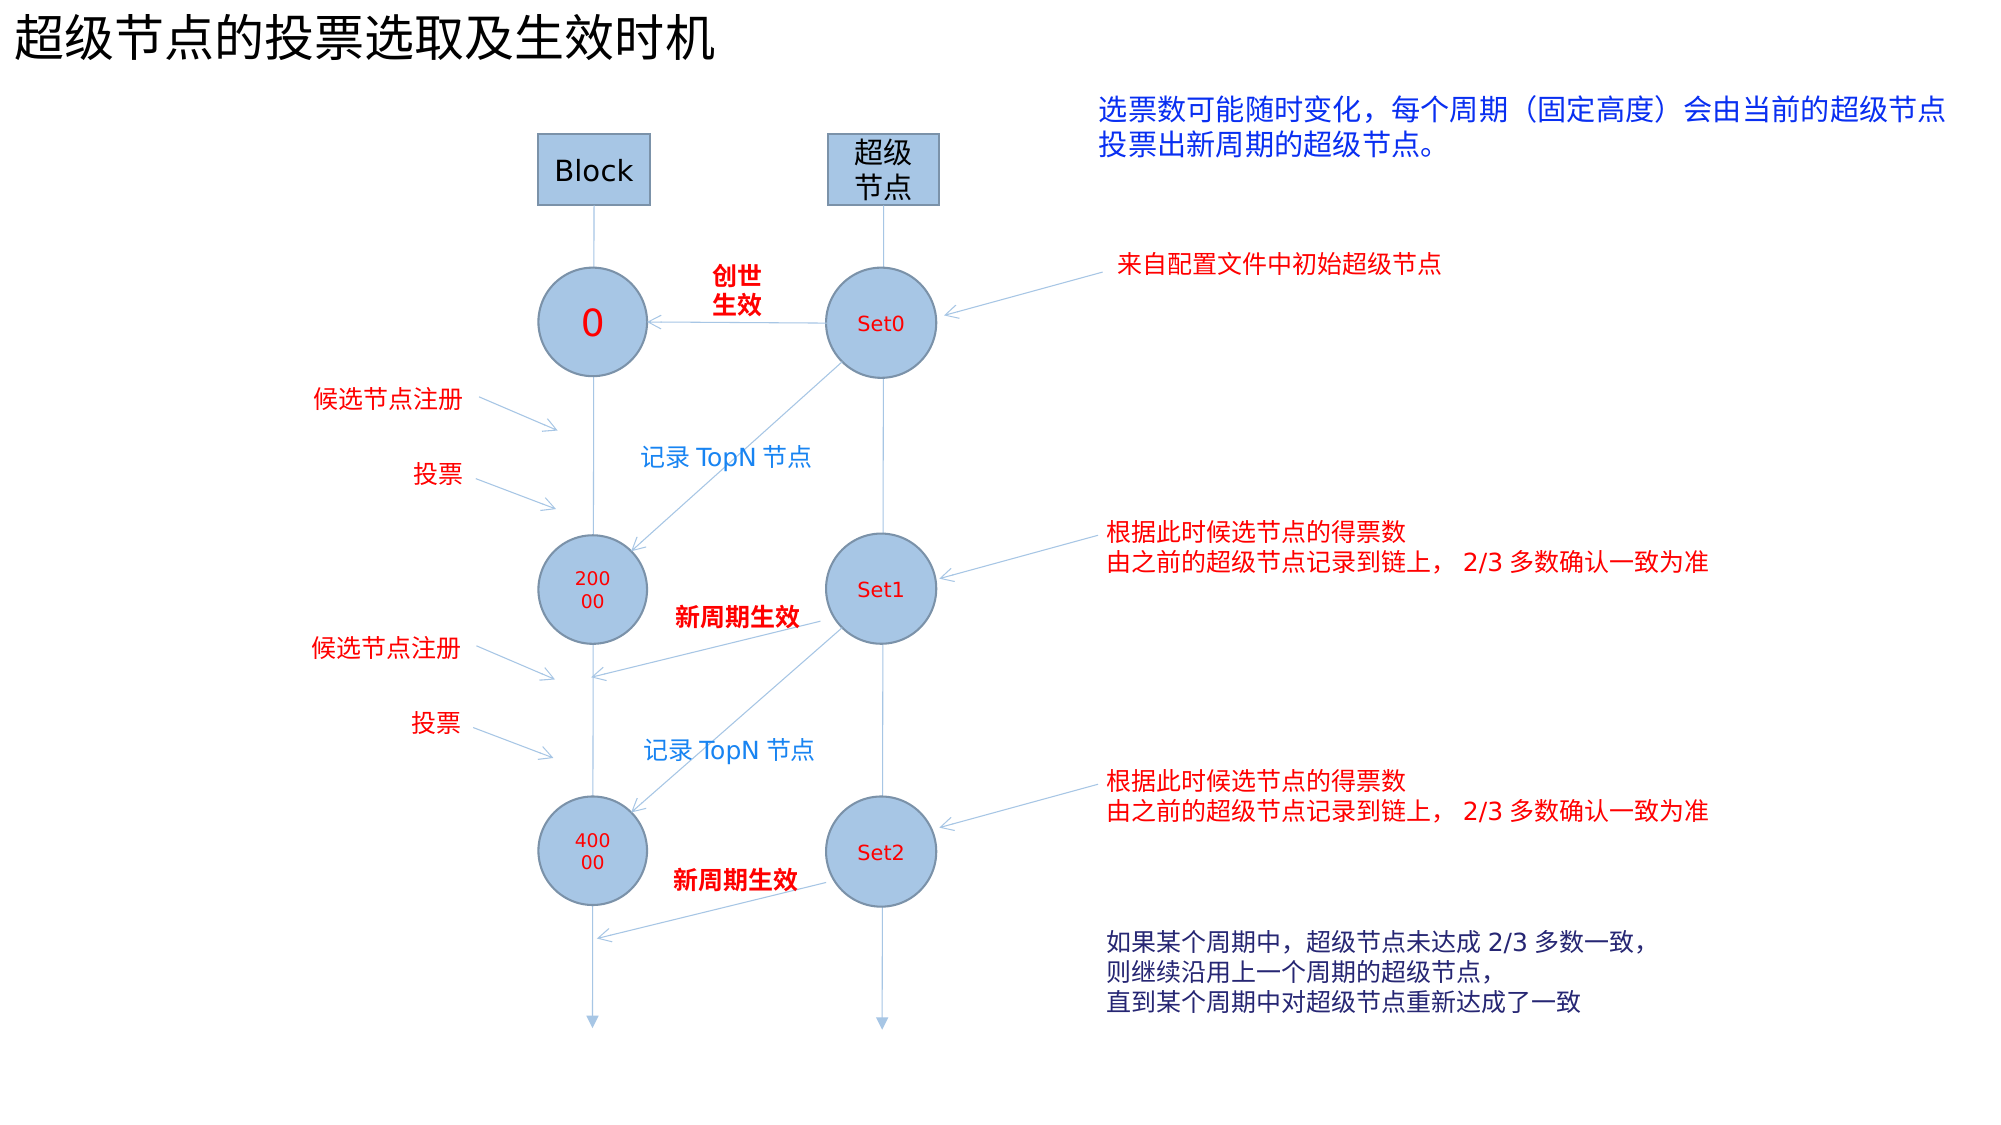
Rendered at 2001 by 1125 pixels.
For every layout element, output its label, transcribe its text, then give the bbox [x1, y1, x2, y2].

text_box 0 [537, 266, 592, 378]
text_box Block [537, 133, 651, 206]
text_box Set0 [825, 266, 882, 379]
text_box 超级节点 [827, 133, 940, 206]
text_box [596, 882, 827, 939]
text_box 超级节点的投票选取及生效时机 [0, 0, 730, 74]
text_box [475, 478, 556, 510]
text_box 20000 [593, 534, 649, 621]
text_box Set2 [825, 795, 882, 908]
text_box 记录TopN节点 [625, 433, 629, 479]
text_box 候选节点注册 [299, 376, 479, 421]
text_box 创世 生效 [697, 252, 778, 321]
text_box Set1 [825, 532, 882, 645]
text_box 候选节点注册 [296, 625, 477, 670]
text_box 根据此时候选节点的得票数 由之前的超级节点记录到链上，2/3多数确认一致为准 [1092, 757, 1725, 833]
text_box 40000 [593, 795, 649, 907]
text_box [943, 271, 1103, 316]
text_box 创世 生效 [697, 324, 778, 328]
text_box 来自配置文件中初始超级节点 [1102, 241, 1458, 287]
text_box 如果某个周期中，超级节点未达成2/3多数一致， 则继续沿用上一个周期的超级节点， 直到某个周期中对超级节点重新达成了一致 [1092, 919, 1675, 1024]
text_box 投票 [399, 451, 479, 497]
text_box 根据此时候选节点的得票数 由之前的超级节点记录到链上，2/3多数确认一致为准 [1092, 508, 1725, 584]
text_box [591, 621, 821, 678]
text_box Set2 [883, 795, 938, 908]
text_box 20000 [537, 534, 592, 645]
text_box 选票数可能随时变化，每个周期（固定高度）会由当前的超级节点投票出新周期的超级节点。 [1084, 83, 1972, 169]
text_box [473, 727, 554, 759]
text_box 新周期生效 [660, 594, 816, 621]
text_box 40000 [537, 795, 592, 907]
text_box Set0 [883, 266, 938, 379]
text_box 0 [593, 266, 649, 378]
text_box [939, 784, 1098, 828]
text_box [939, 535, 1098, 579]
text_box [629, 627, 841, 813]
text_box 新周期生效 [659, 856, 815, 882]
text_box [478, 396, 558, 431]
text_box 投票 [396, 700, 477, 746]
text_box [629, 361, 841, 552]
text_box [476, 645, 555, 680]
text_box Set1 [883, 532, 938, 645]
